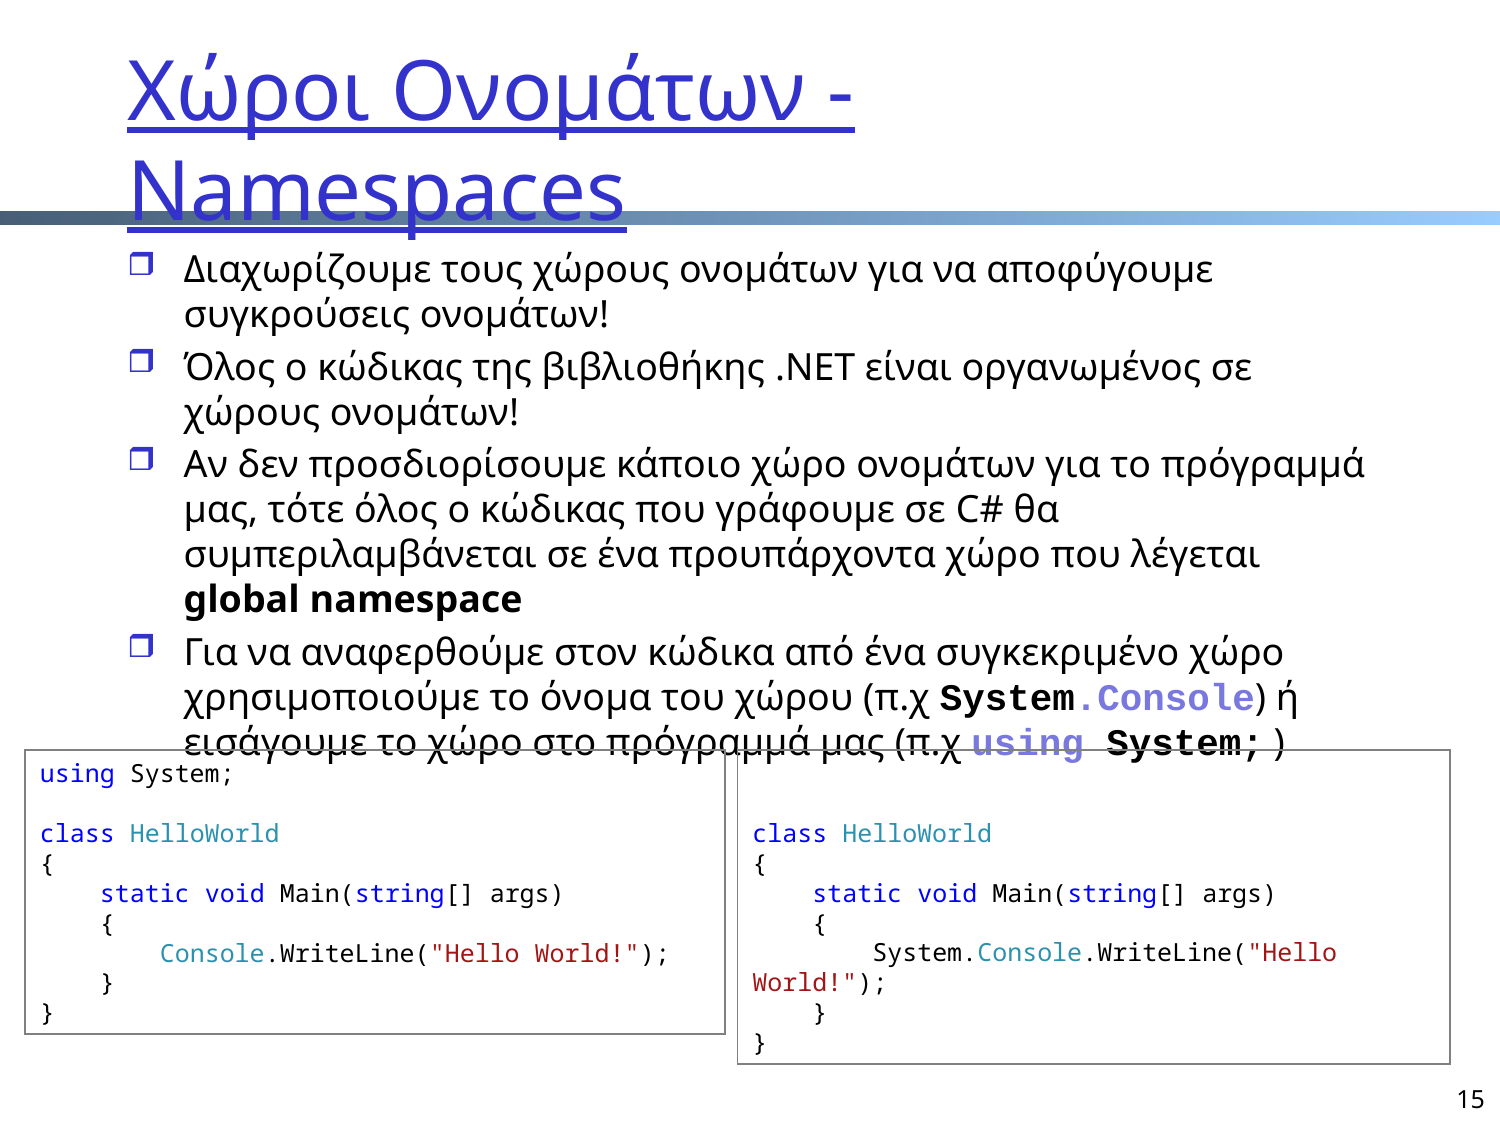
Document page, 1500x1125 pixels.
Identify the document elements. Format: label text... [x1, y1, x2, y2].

text_box Χώροι Ονομάτων - Namespaces [112, 50, 1388, 225]
text_box using System; class HelloWorld { static void Main(string[] args) { Console.WriteLine("Hello World!"); } } [24, 750, 725, 1035]
slide_number 15 [1150, 1049, 1500, 1125]
text_box Διαχωρίζουμε τους χώρους ονομάτων για να αποφύγουμε συγκρούσεις ονομάτων! Όλος ο κώδικας της βιβλιοθήκης .NET είναι οργανωμένος σε χώρους ονομάτων! Αν δεν προσδιορίσουμε κάποιο χώρο ονομάτων για το πρόγραμμά μας, τότε όλος ο κώδικας που γράφουμε σε C# θα συμπεριλαμβάνεται σε ένα προυπάρχοντα χώρο που λέγεται global namespace Για να αναφερθούμε στον κώδικα από ένα συγκεκριμένο χώρο χρησιμοποιούμε το όνομα του χώρου (π.χ System.Console) ή εισάγουμε το χώρο στο πρόγραμμά μας (π.χ using System; ) [112, 237, 1388, 725]
text_box class HelloWorld { static void Main(string[] args) { System.Console.WriteLine("Hello World!"); } } [737, 749, 1450, 1065]
